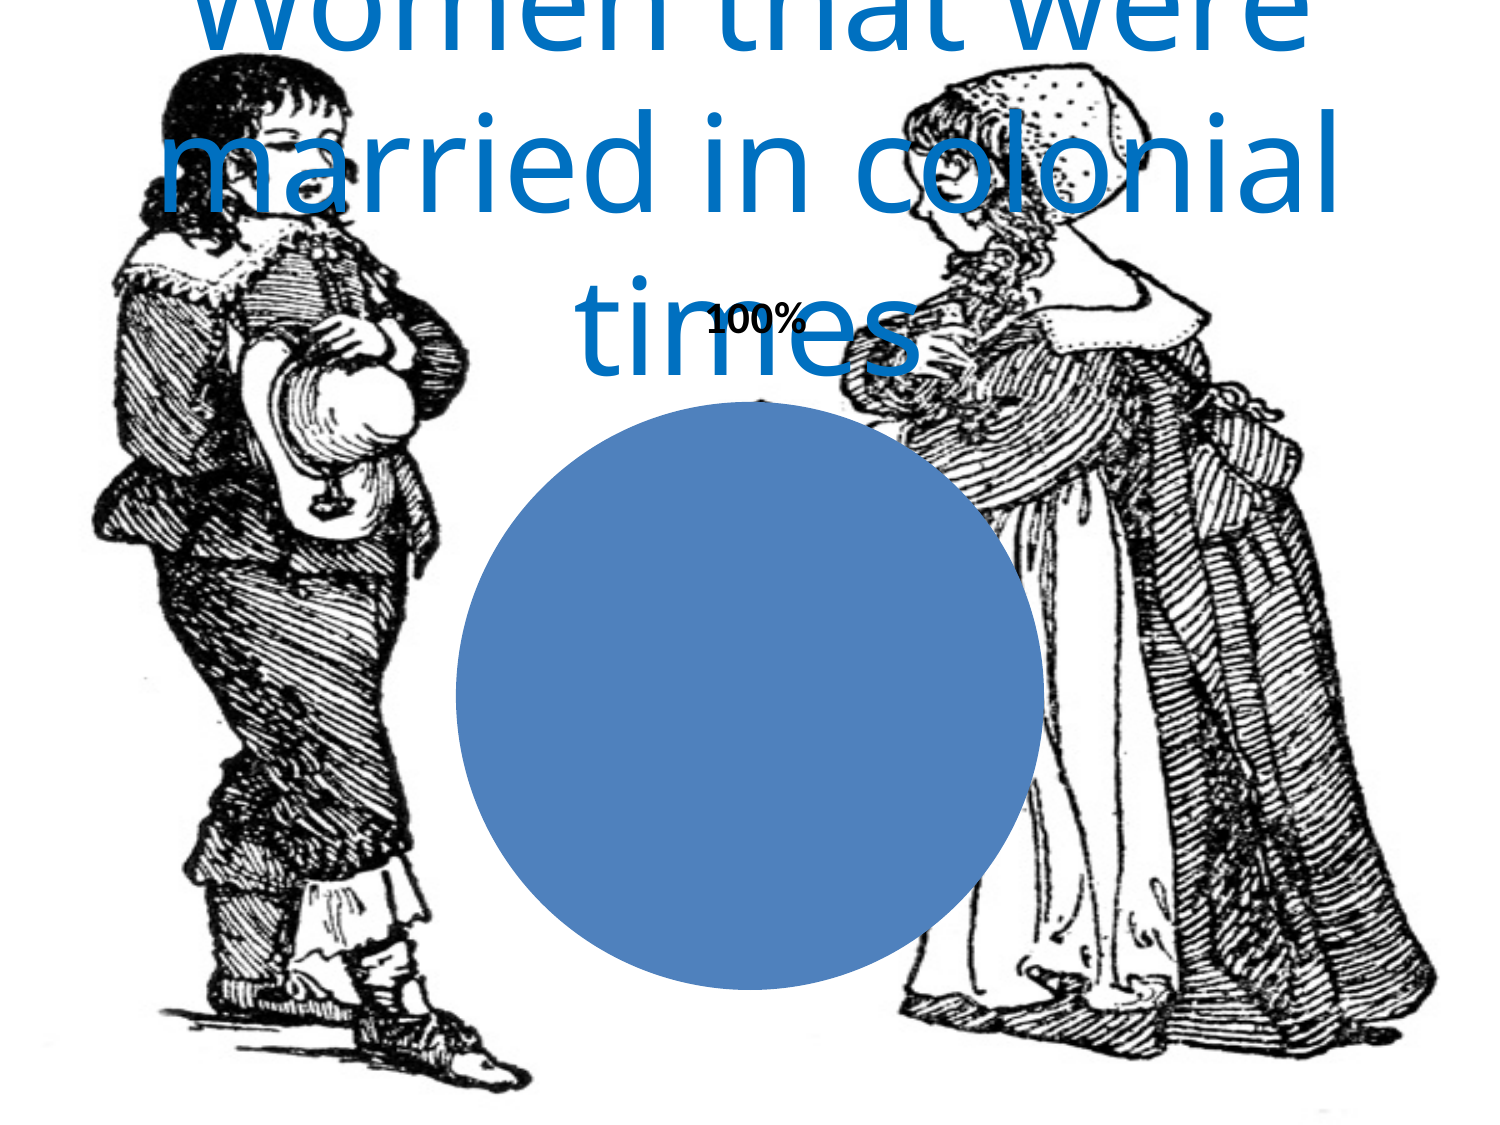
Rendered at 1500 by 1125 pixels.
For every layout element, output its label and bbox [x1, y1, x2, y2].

picture [0, 0, 1500, 1125]
chart [74, 262, 1426, 1006]
